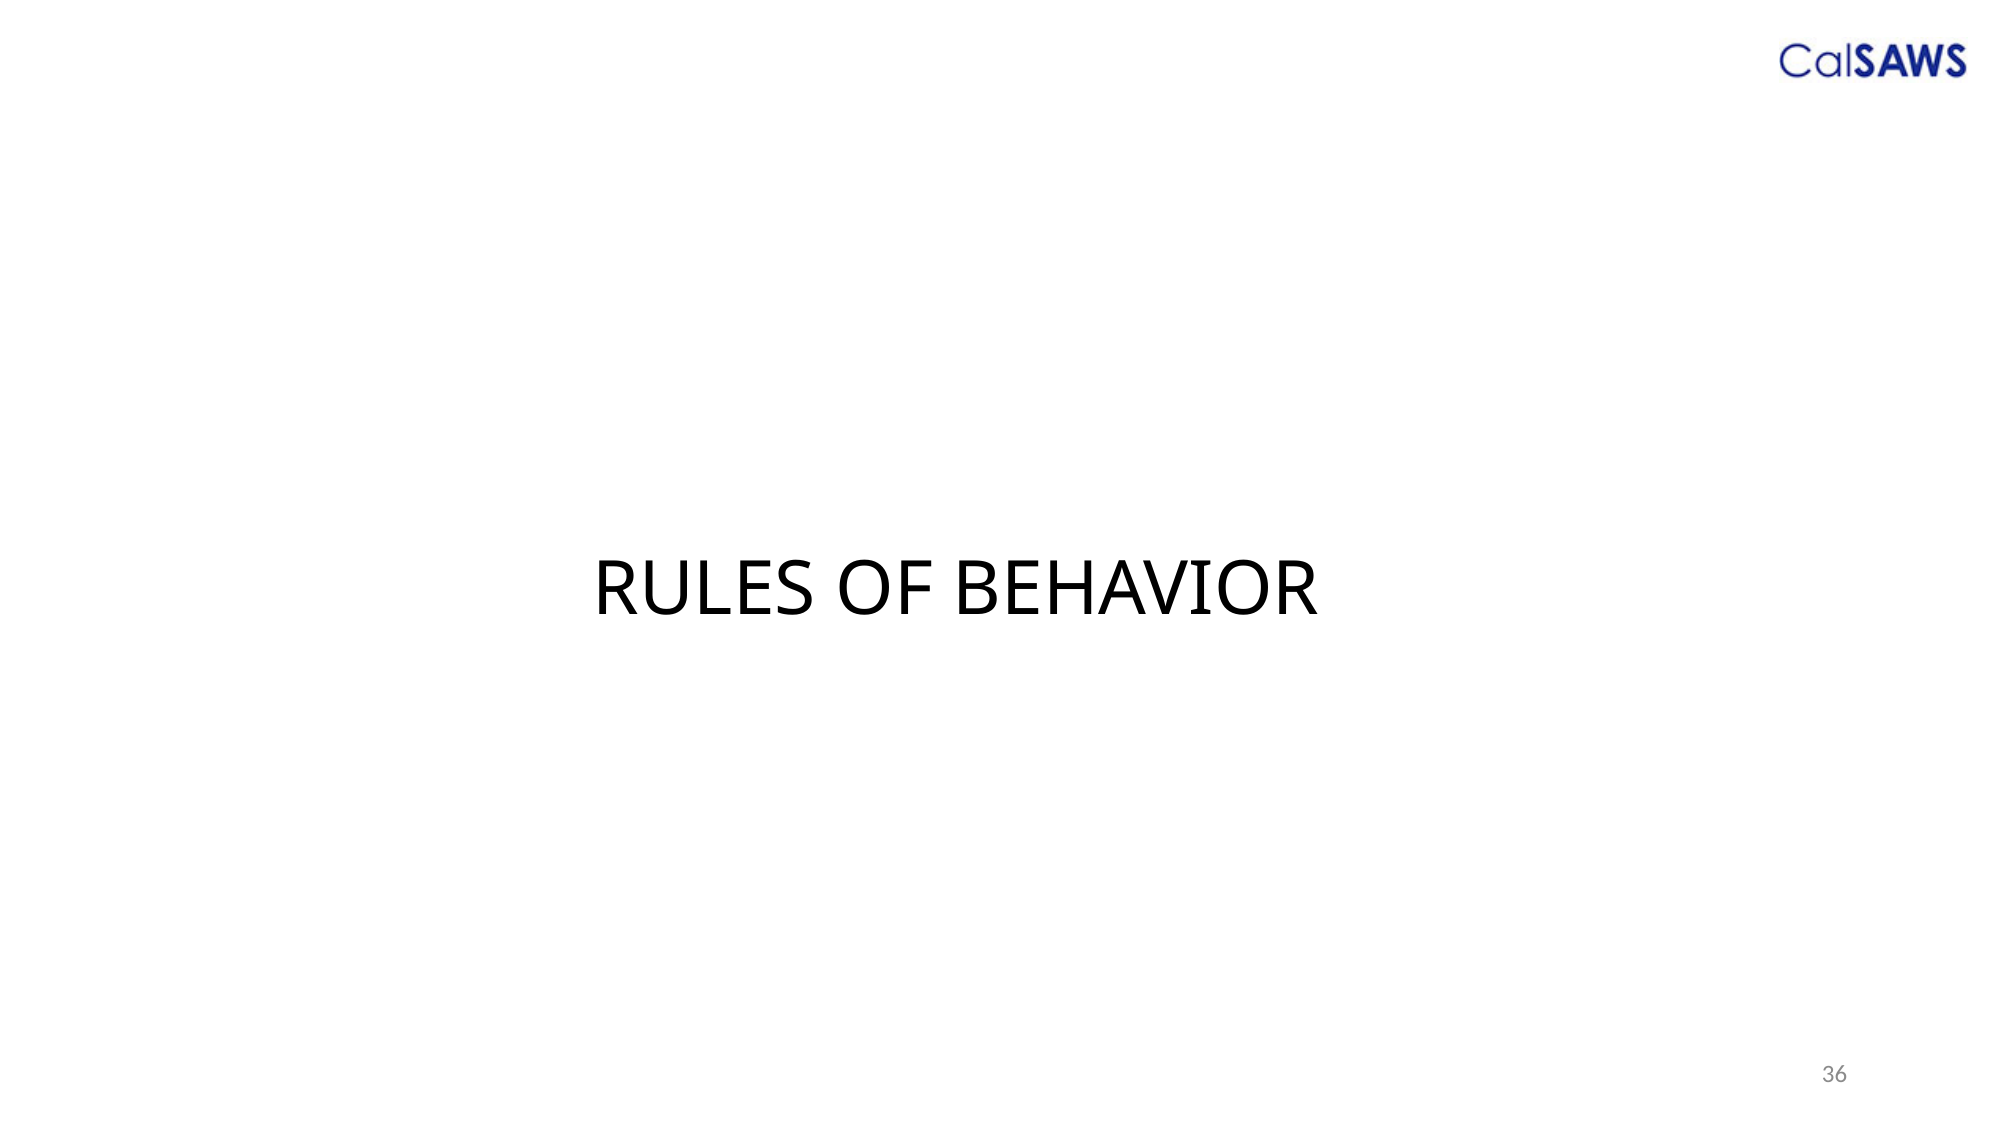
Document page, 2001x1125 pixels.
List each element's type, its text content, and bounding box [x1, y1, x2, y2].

picture [1779, 37, 1968, 83]
slide_number 36 [1412, 1042, 1863, 1103]
title RULES OF BEHAVIOR [88, 275, 1843, 791]
